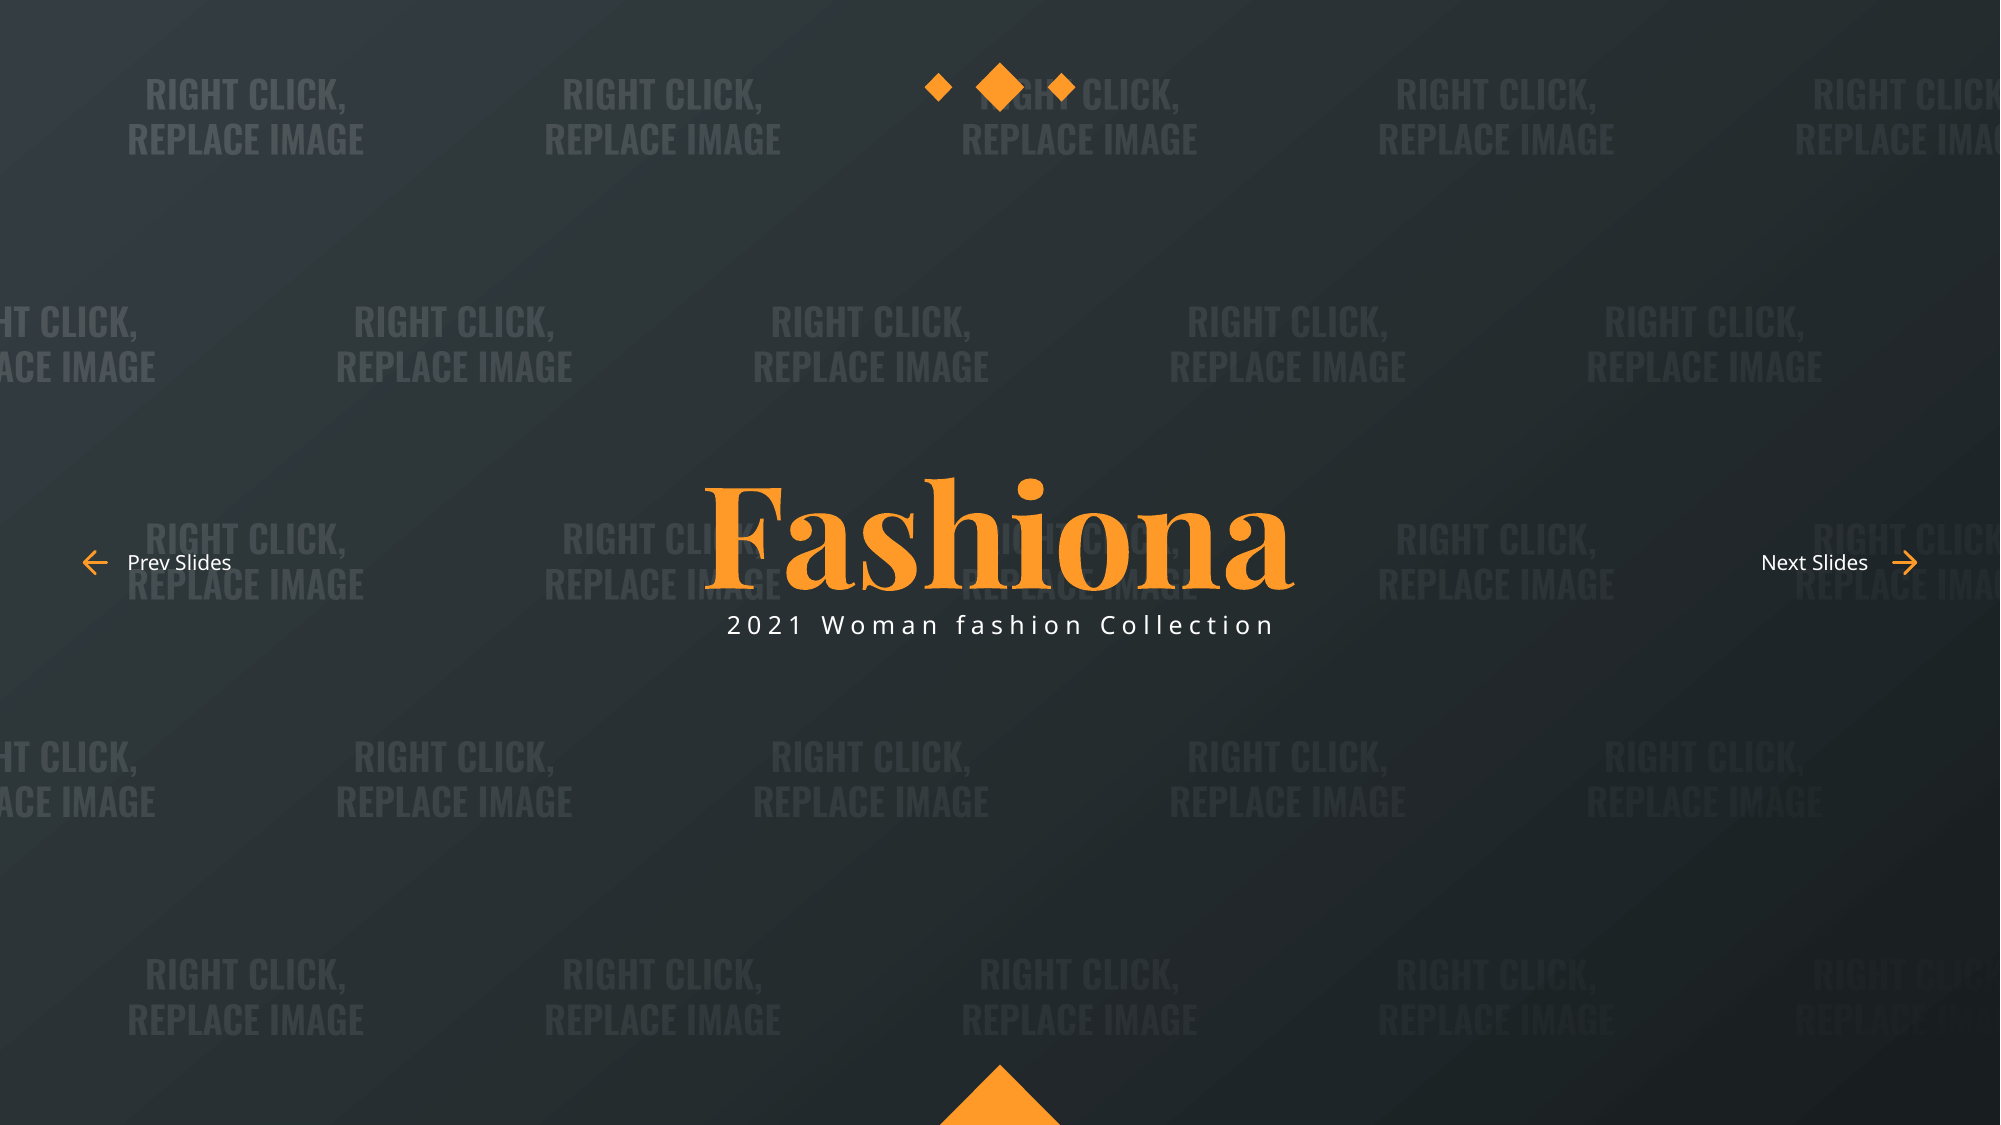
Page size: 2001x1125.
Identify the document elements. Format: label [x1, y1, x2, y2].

picture [0, 0, 2000, 1125]
text_box [924, 62, 1076, 112]
text_box [705, 477, 1295, 591]
